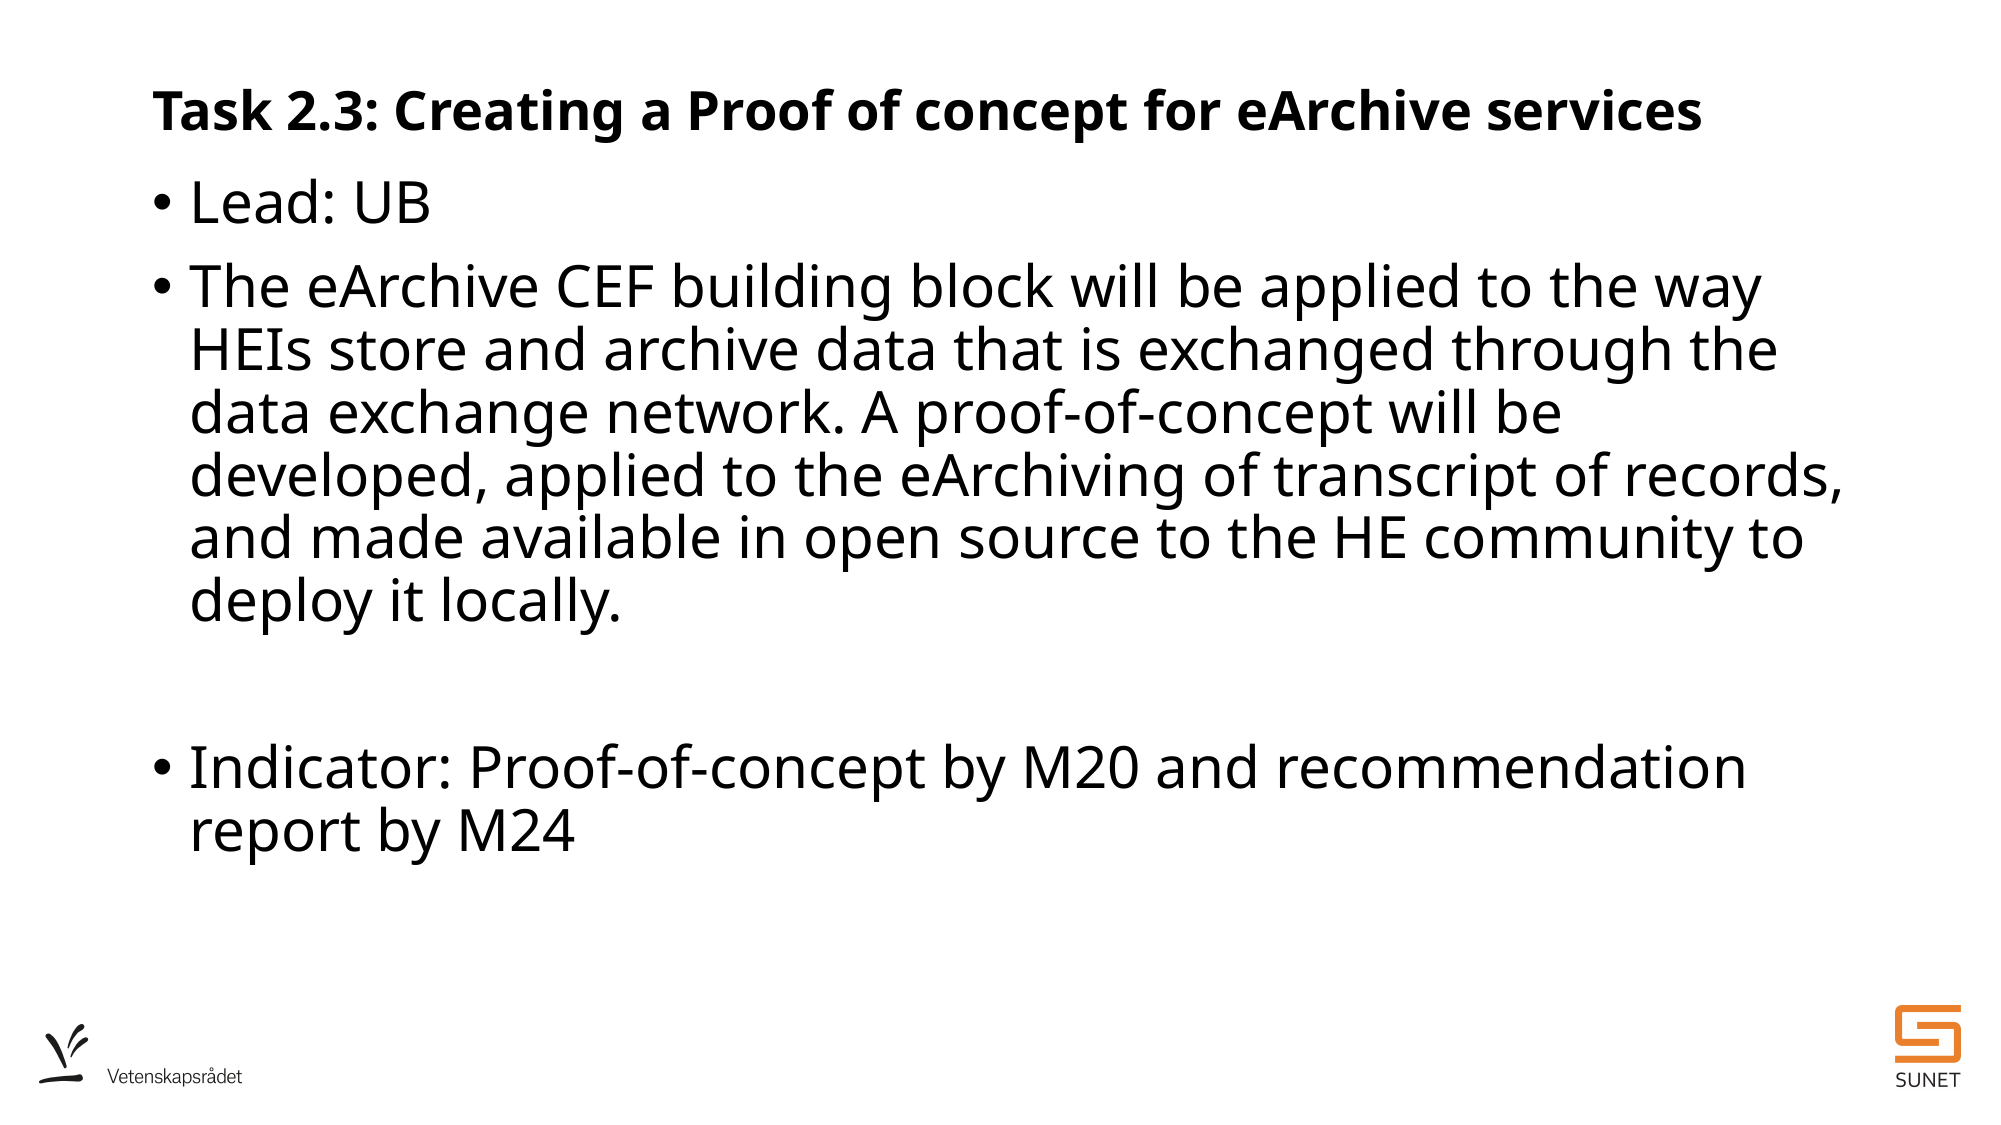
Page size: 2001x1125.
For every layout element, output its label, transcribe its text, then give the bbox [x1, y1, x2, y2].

title Task 2.3: Creating a Proof of concept for eArchive services [137, 59, 1863, 166]
list Lead: UB The eArchive CEF building block will be applied to the way HEIs store and archive data that is exchanged through the data exchange network. A proof-of-concept will be developed, applied to the eArchiving of transcript of records, and made available in open source to the HE community to deploy it locally. Indicator: Proof-of-concept by M20 and recommendation report by M24 [137, 166, 1863, 1014]
picture [39, 1024, 242, 1087]
picture [1895, 1005, 1961, 1092]
